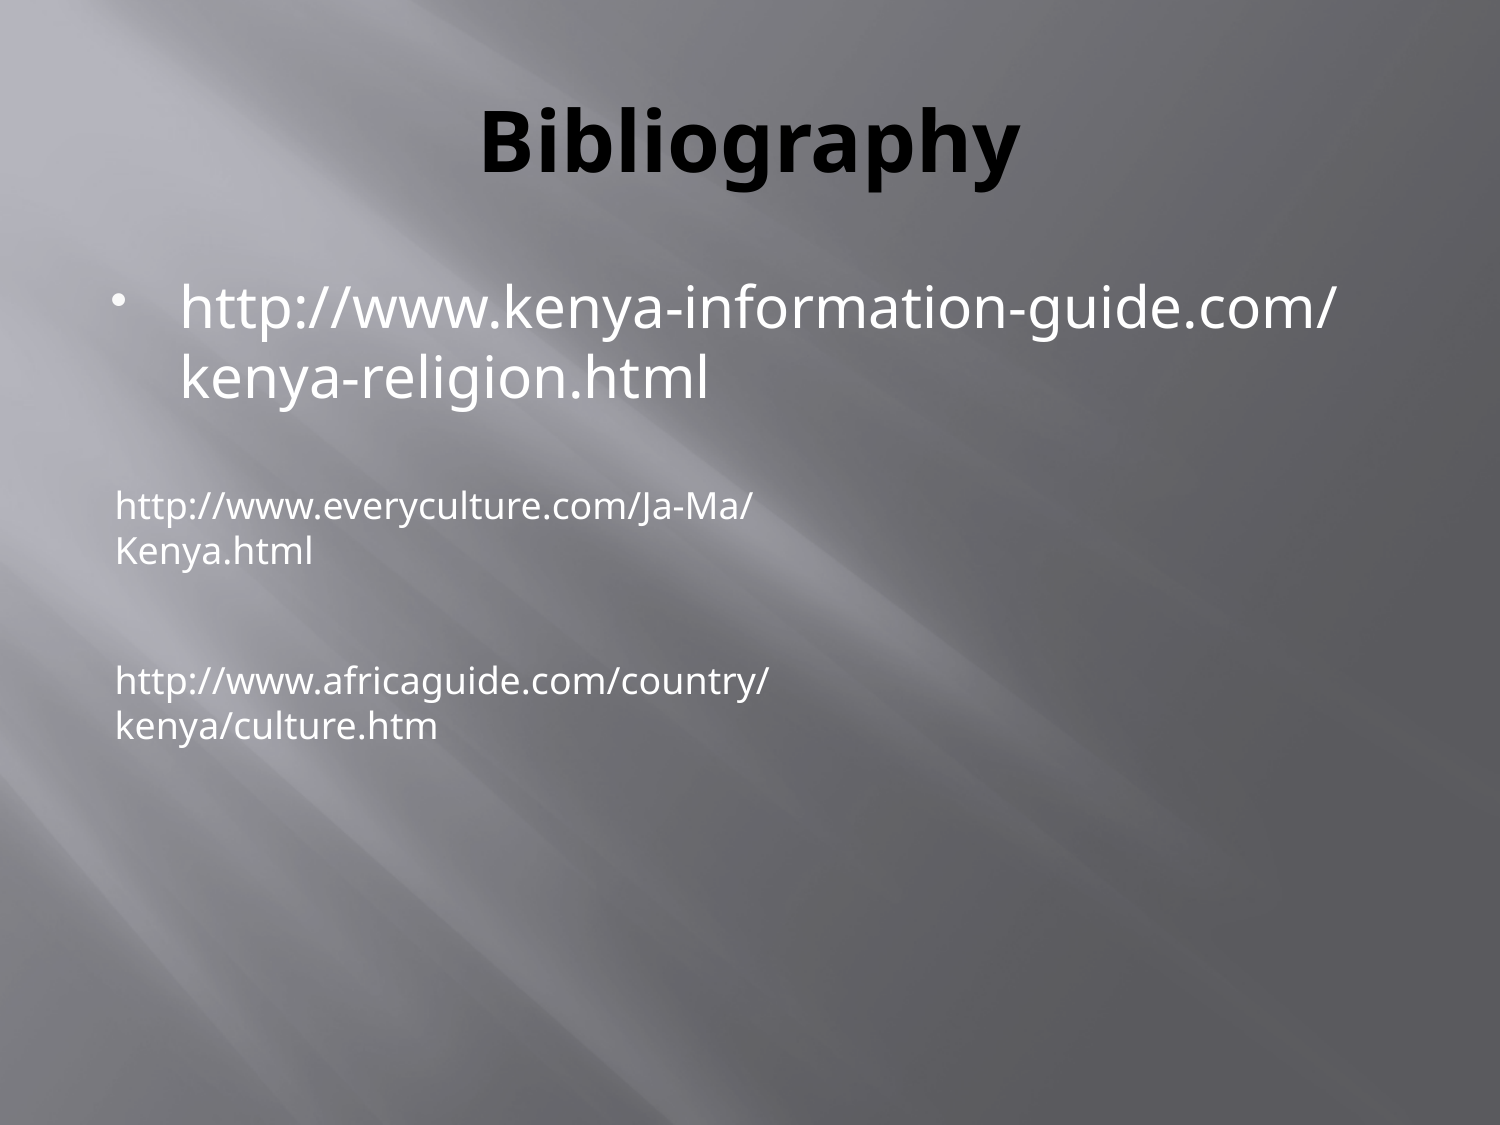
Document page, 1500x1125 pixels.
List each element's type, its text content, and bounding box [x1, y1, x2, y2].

list http://www.kenya-information-guide.com/kenya-religion.html [75, 262, 1425, 1035]
title Bibliography [75, 45, 1425, 233]
text_box http://www.africaguide.com/country/kenya/culture.htm [99, 649, 850, 755]
text_box http://www.everyculture.com/Ja-Ma/Kenya.html [99, 474, 850, 580]
